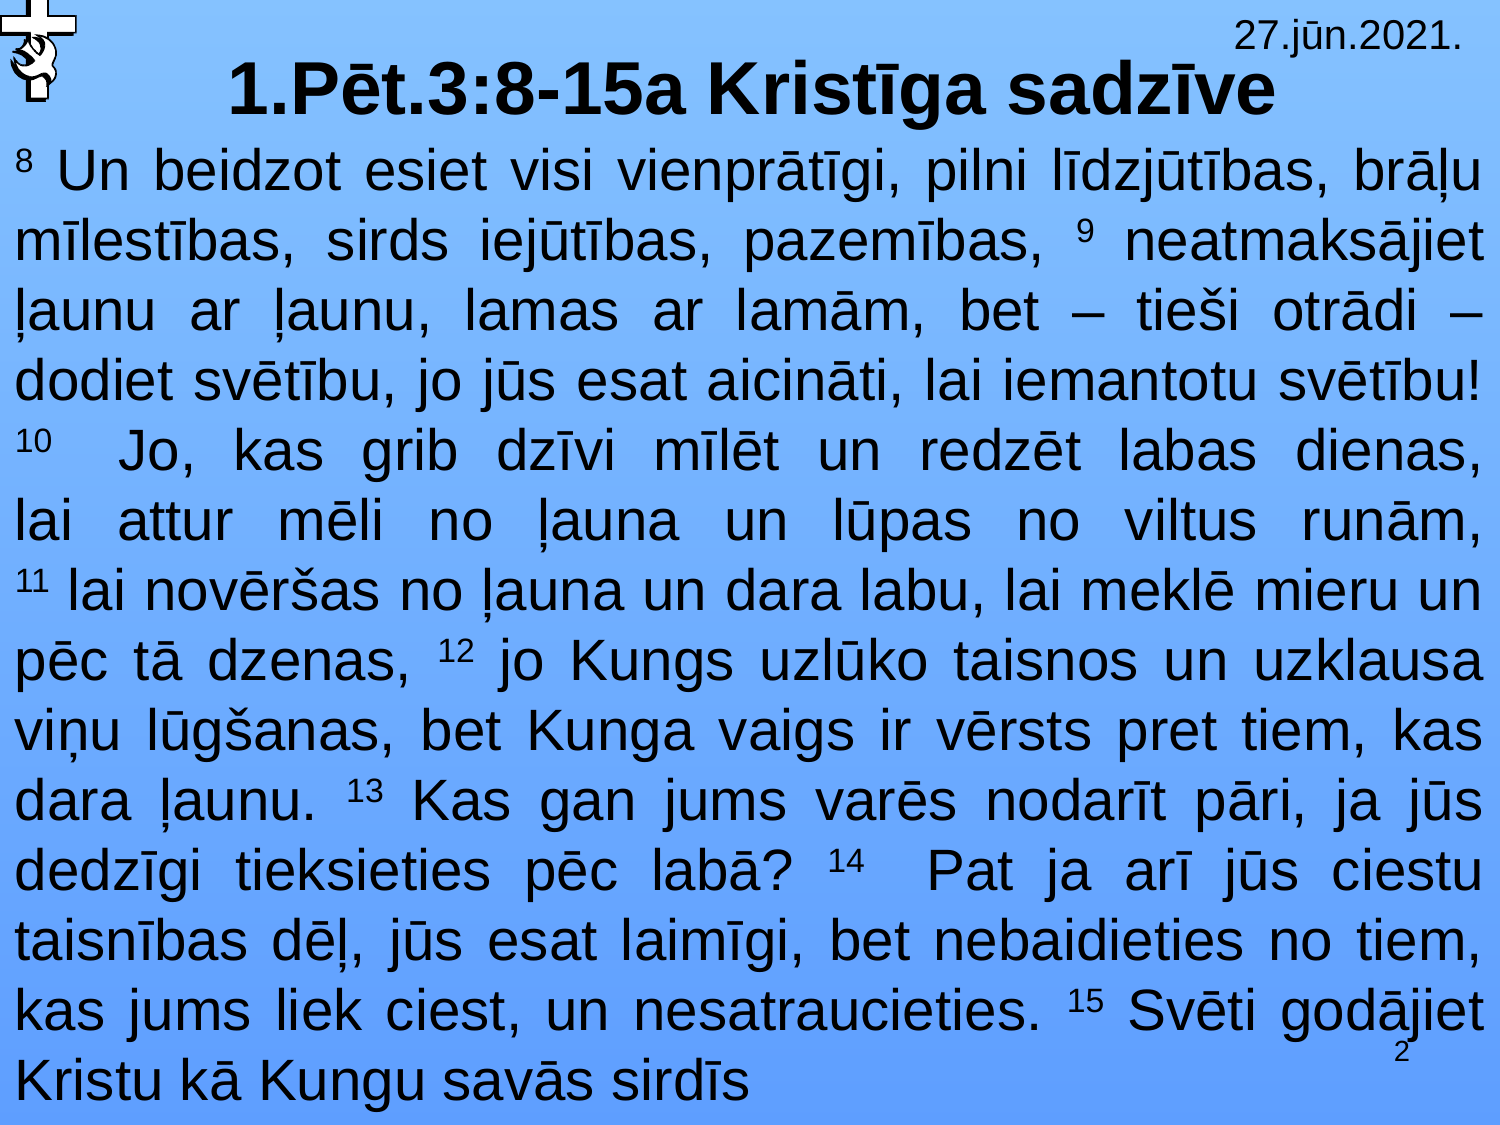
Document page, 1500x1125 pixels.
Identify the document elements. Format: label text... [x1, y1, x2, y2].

text_box 8 Un beidzot esiet visi vienprātīgi, pilni līdzjūtības, brāļu mīlestības, sirds iejūtības, pazemības, 9 neatmaksājiet ļaunu ar ļaunu, lamas ar lamām, bet – tieši otrādi – dodiet svētību, jo jūs esat aicināti, lai iemantotu svētību! 10 Jo, kas grib dzīvi mīlēt un redzēt labas dienas, lai attur mēli no ļauna un lūpas no viltus runām, 11 lai novēršas no ļauna un dara labu, lai meklē mieru un pēc tā dzenas, 12 jo Kungs uzlūko taisnos un uzklausa viņu lūgšanas, bet Kunga vaigs ir vērsts pret tiem, kas dara ļaunu. 13 Kas gan jums varēs nodarīt pāri, ja jūs dedzīgi tieksieties pēc labā? 14 Pat ja arī jūs ciestu taisnības dēļ, jūs esat laimīgi, bet nebaidieties no tiem, kas jums liek ciest, un nesatraucieties. 15 Svēti godājiet Kristu kā Kungu savās sirdīs [0, 124, 1500, 1120]
picture [0, 0, 77, 103]
text_box 27.jūn.2021. [1218, 0, 1500, 65]
title 1.Pēt.3:8-15a Kristīga sadzīve [17, 0, 1489, 124]
